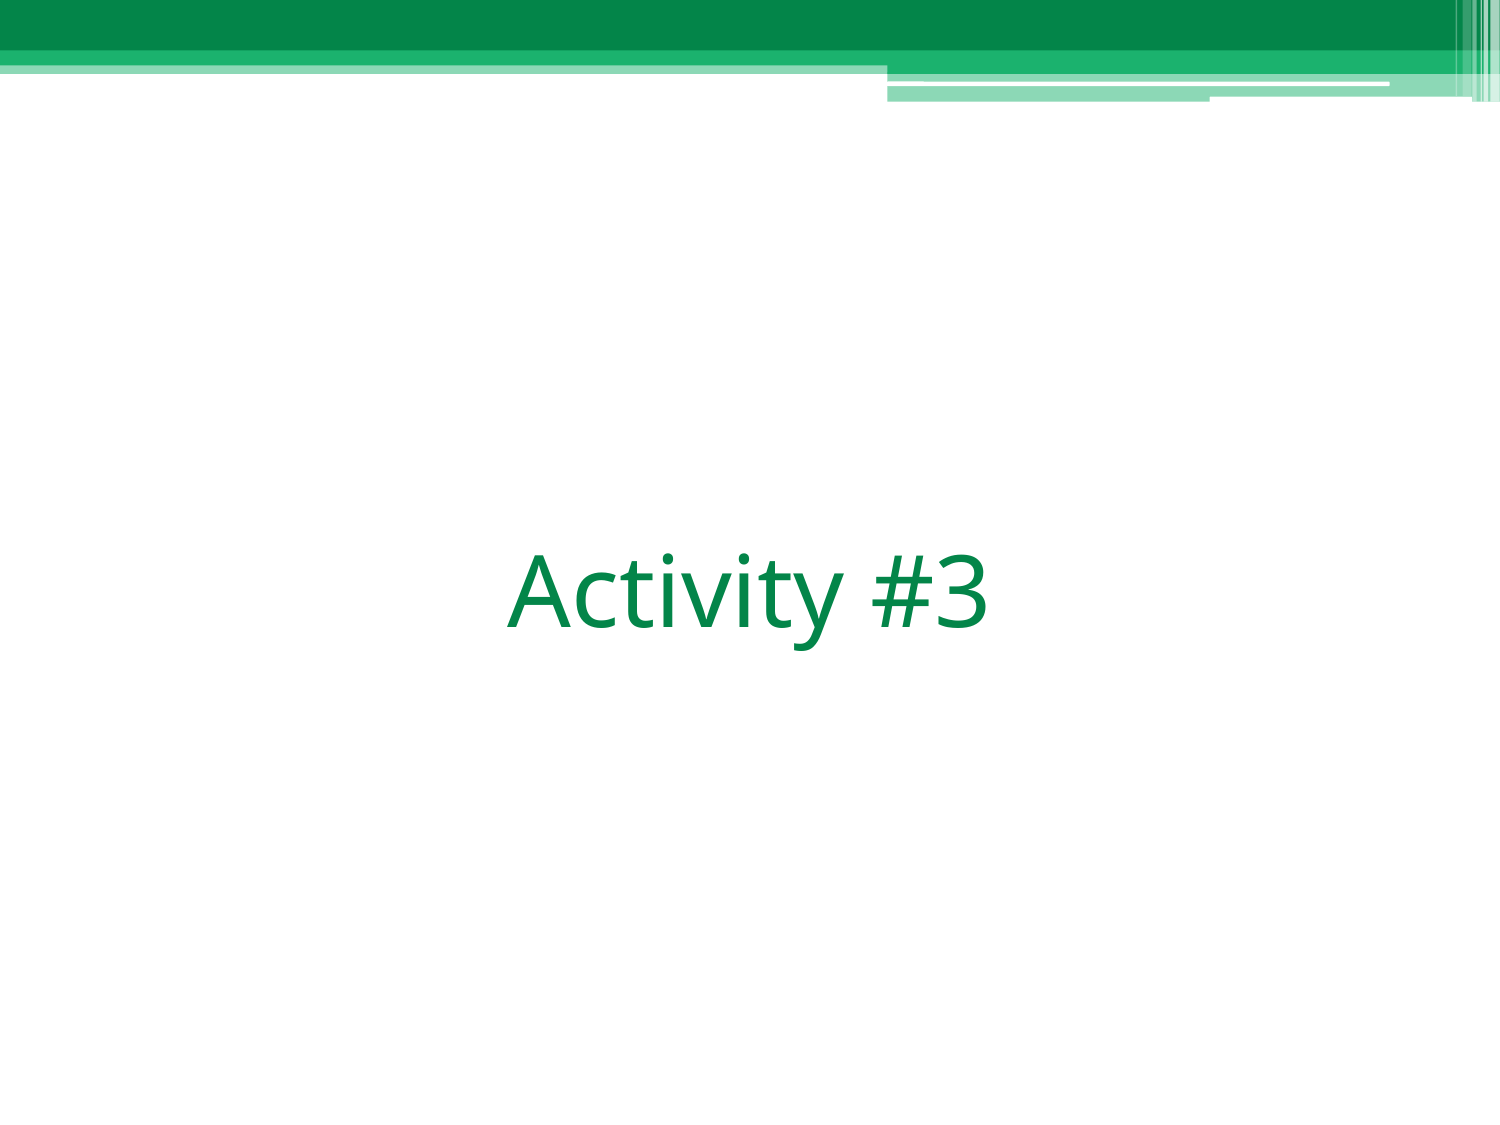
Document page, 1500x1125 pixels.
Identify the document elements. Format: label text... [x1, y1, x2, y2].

title Activity #3 [75, 500, 1425, 676]
